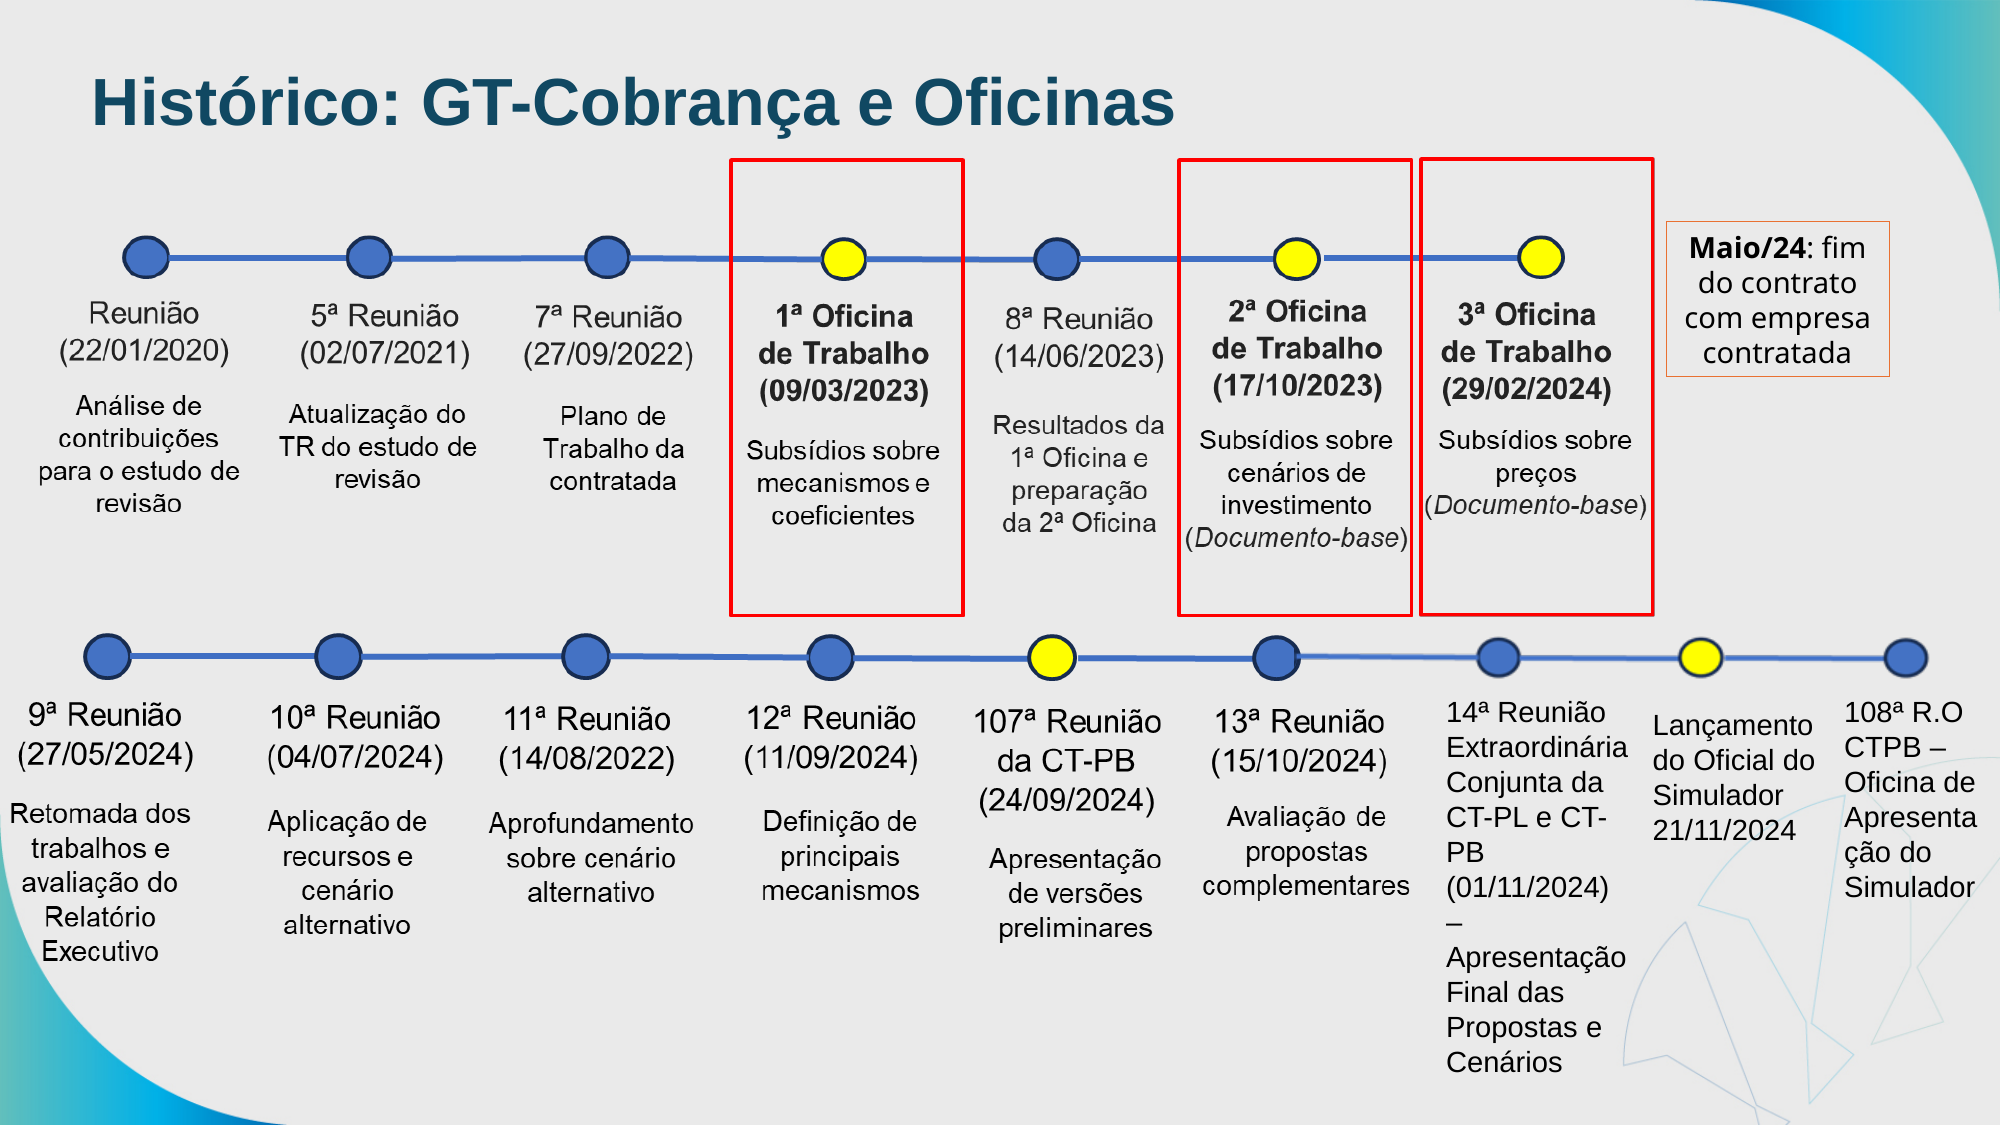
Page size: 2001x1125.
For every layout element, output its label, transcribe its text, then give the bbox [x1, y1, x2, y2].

text_box [1533, 723, 1779, 935]
text_box Lançamento do Oficial do Simulador 21/11/2024 [1637, 723, 1829, 854]
picture [0, 0, 2000, 1125]
text_box Histórico: GT-Cobrança e Oficinas [77, 51, 1830, 147]
text_box 108ª R.O CTPB – Oficina de Apresentação do Simulador [1829, 686, 1995, 911]
text_box Maio/24: fim do contrato com empresa contratada [1667, 221, 1890, 377]
text_box 14ª Reunião Extraordinária Conjunta da CT-PL e CT-PB (01/11/2024) – Apresentação Final das Propostas e Cenários [1431, 723, 1656, 1086]
